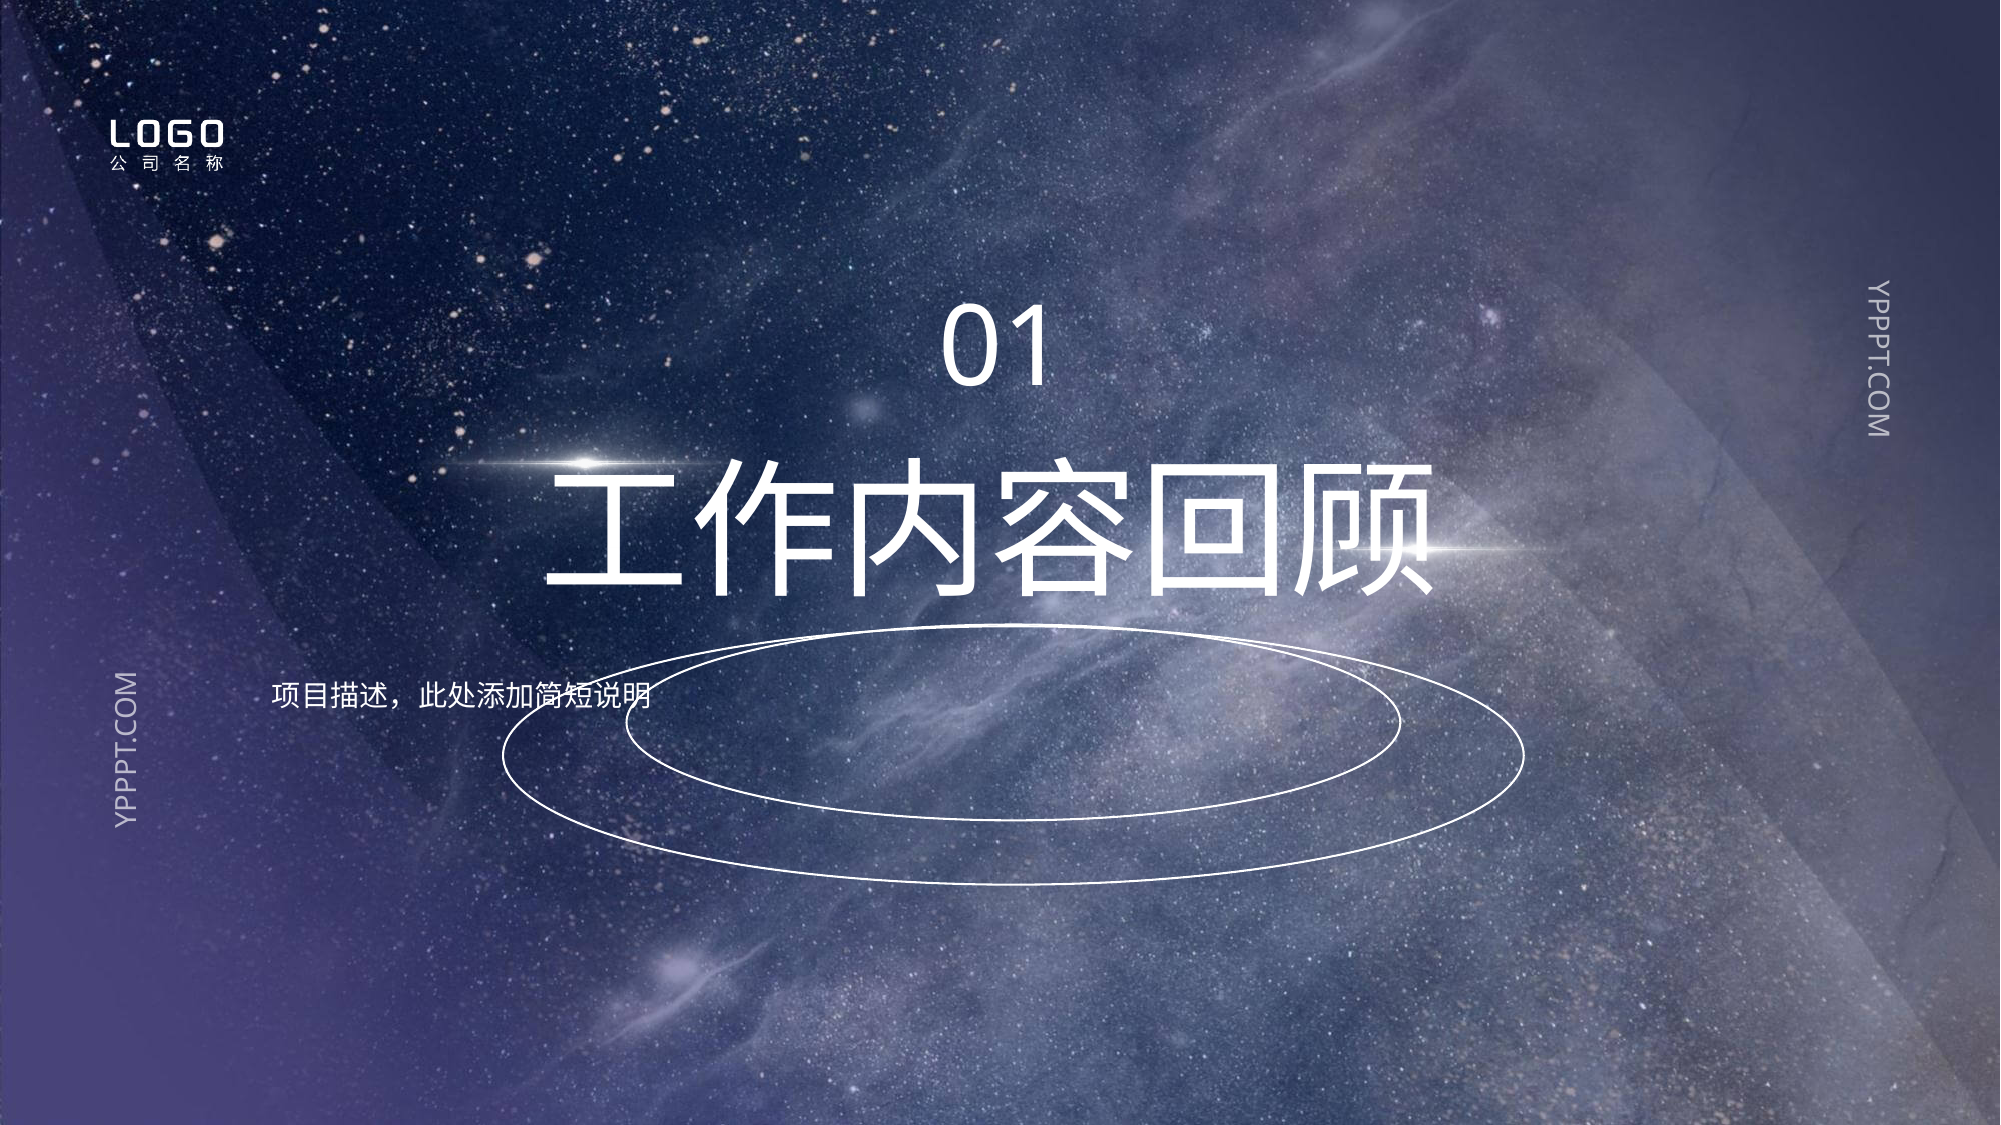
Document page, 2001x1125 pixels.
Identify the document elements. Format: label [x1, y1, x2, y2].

text_box [502, 624, 1524, 885]
picture [0, 0, 2000, 1125]
